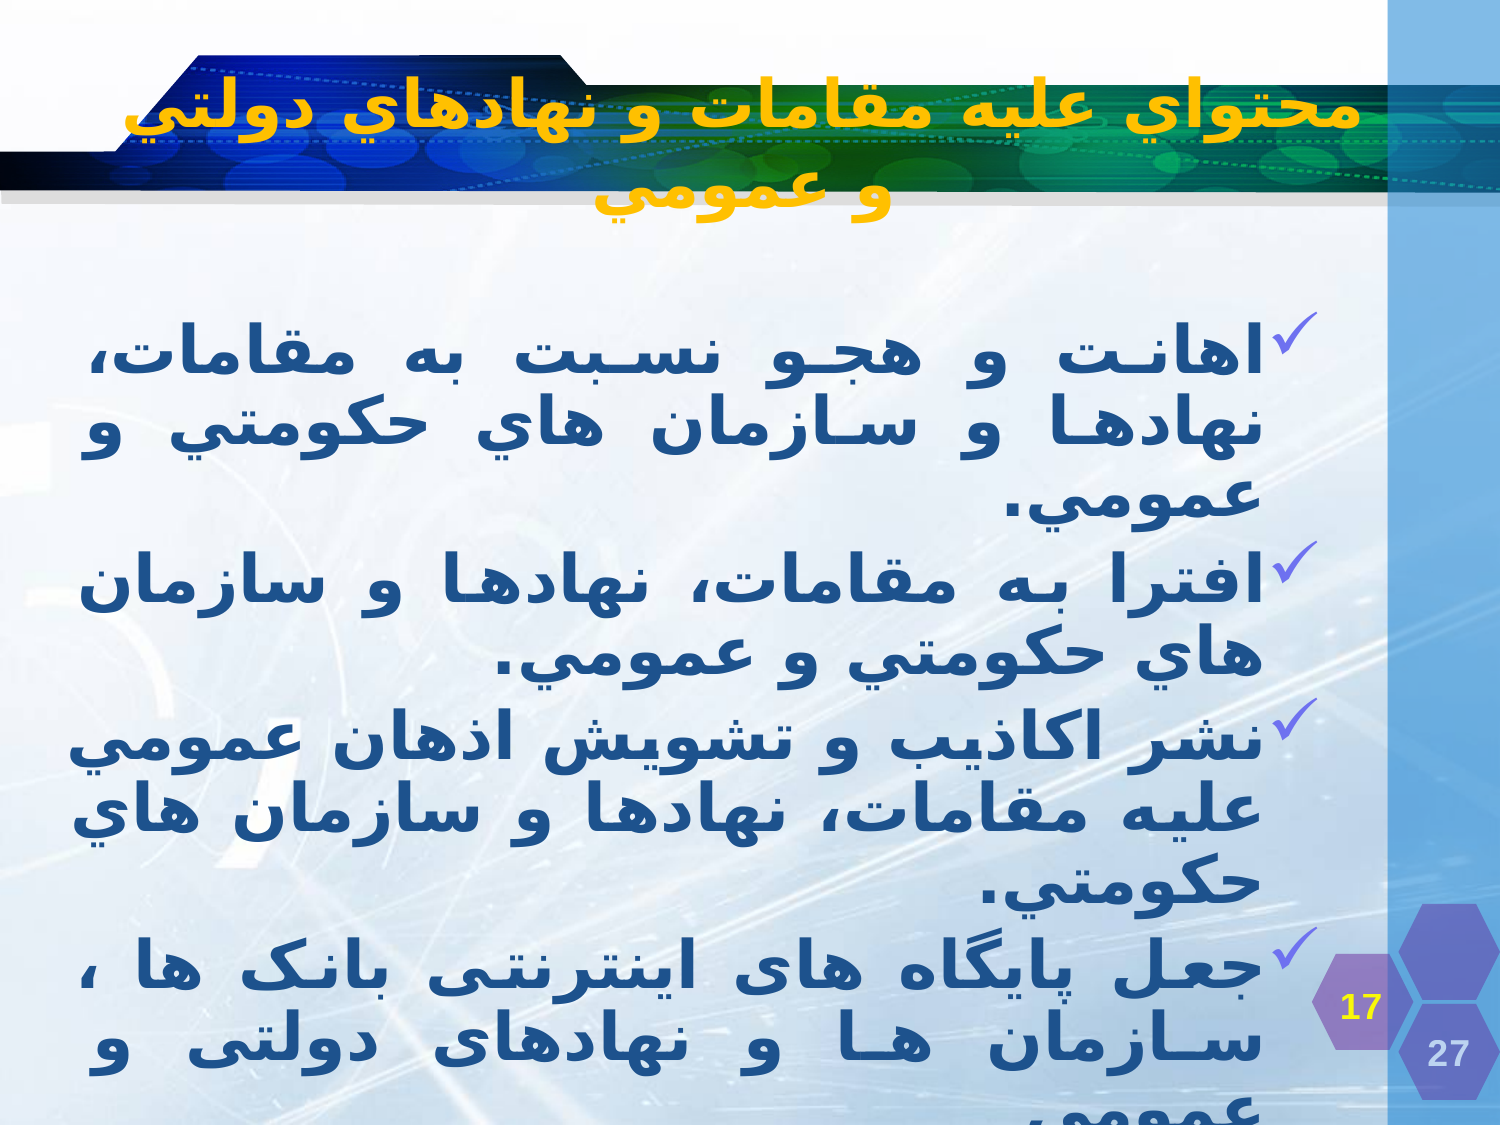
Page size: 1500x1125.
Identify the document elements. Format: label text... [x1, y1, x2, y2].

text_box 27 [1412, 1021, 1488, 1082]
title محتواي عليه مقامات و نهادهاي دولتي و عمومي [99, 95, 1388, 188]
picture [0, 0, 1500, 1125]
list اهانت و هجو نسبت به مقامات، نهادها و سازمان هاي حکومتي و عمومي. افترا به مقامات، نهادها و سازمان هاي حکومتي و عمومي. نشر اكاذيب و تشويش اذهان عمومي عليه مقامات، نهادها و سازمان هاي حکومتي. جعل پایگاه های اینترنتی بانک ها ، سازمان ها و نهادهای دولتی و عمومی [50, 214, 1338, 1058]
text_box 17 [1324, 974, 1400, 1035]
